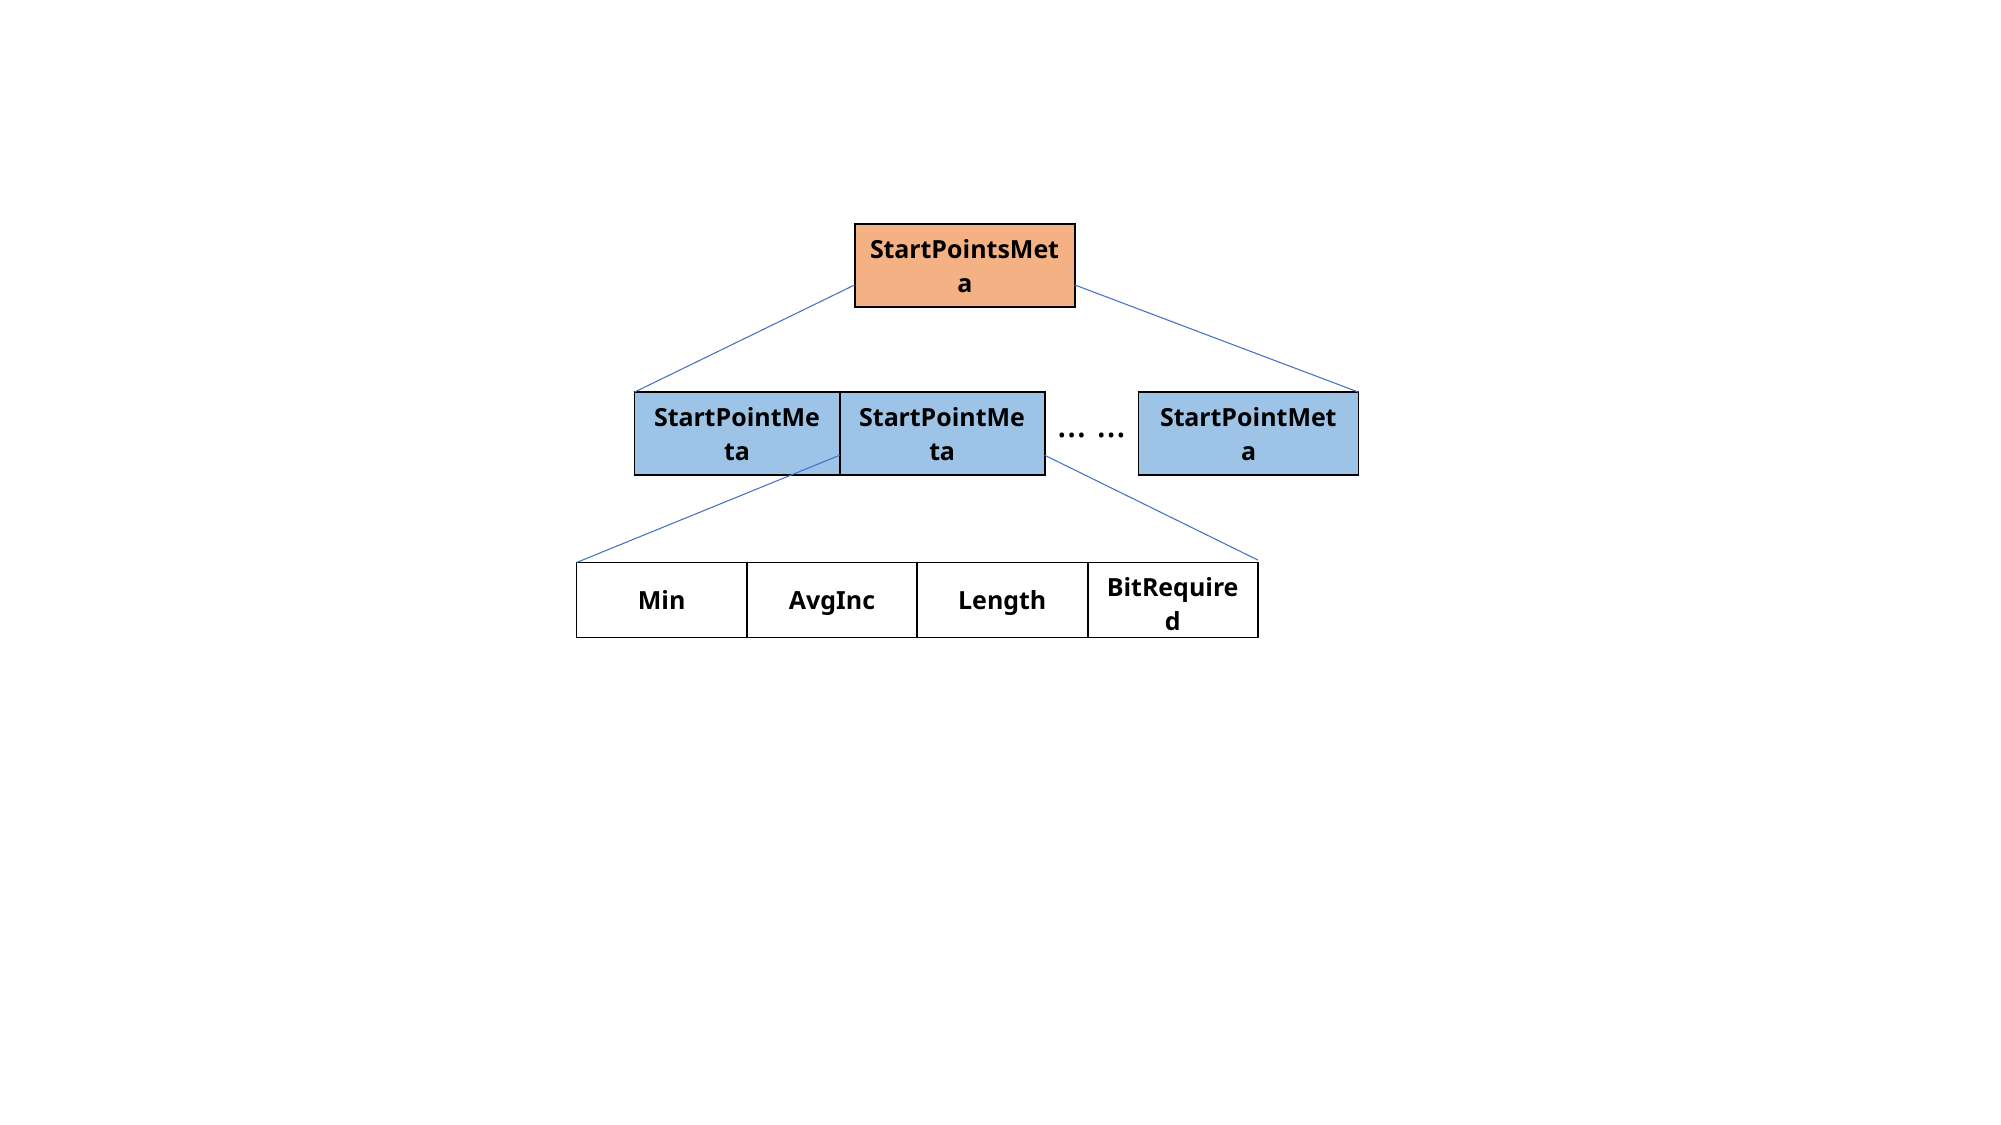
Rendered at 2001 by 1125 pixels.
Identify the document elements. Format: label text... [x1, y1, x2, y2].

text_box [1074, 284, 1359, 393]
table_header StartPointMeta [841, 393, 1044, 474]
table_header StartPointMeta [635, 393, 839, 455]
table_header AvgInc [748, 563, 916, 637]
text_box … … [1042, 392, 1141, 453]
table_header StartPointMeta [1139, 393, 1358, 474]
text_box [1044, 455, 1258, 561]
table_header Min [577, 563, 746, 637]
table_header Length [918, 563, 1087, 637]
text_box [634, 284, 855, 393]
table_header StartPointsMeta [856, 225, 1074, 306]
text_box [576, 455, 840, 563]
table_header BitRequired [1089, 563, 1257, 637]
